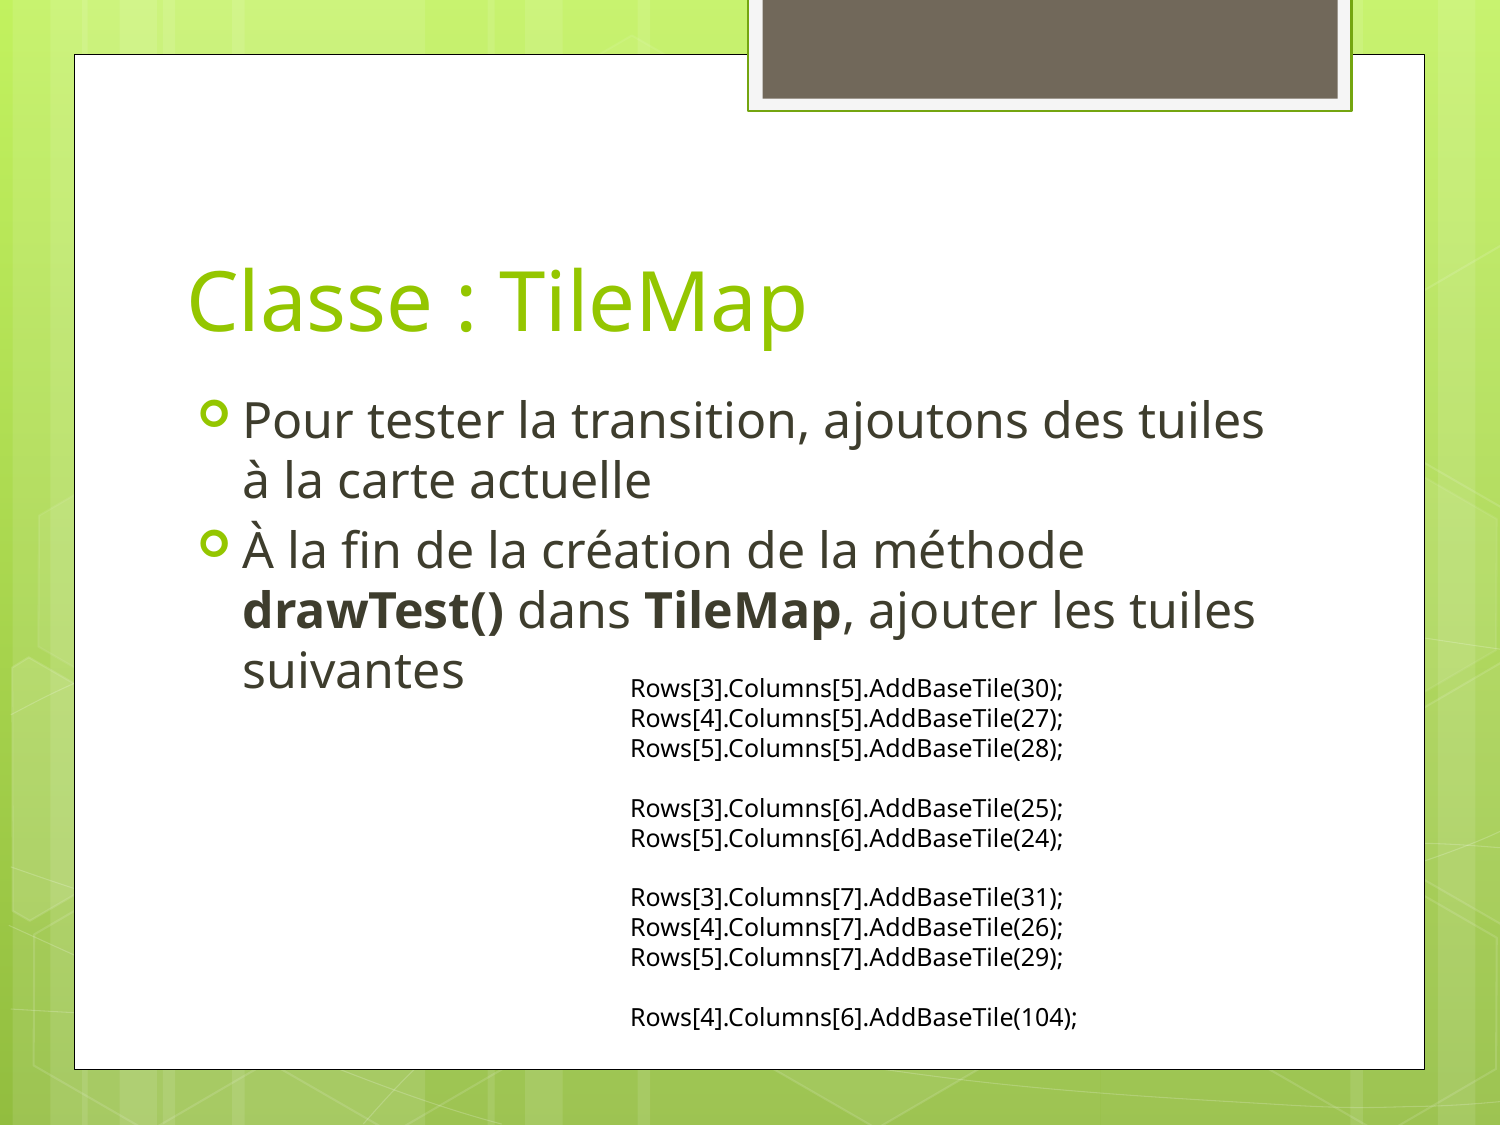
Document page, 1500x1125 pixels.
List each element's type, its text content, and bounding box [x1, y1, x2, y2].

title Classe : TileMap [171, 168, 1324, 357]
text_box Rows[3].Columns[5].AddBaseTile(30); Rows[4].Columns[5].AddBaseTile(27); Rows[5].Columns[5].AddBaseTile(28); Rows[3].Columns[6].AddBaseTile(25); Rows[5].Columns[6].AddBaseTile(24); Rows[3].Columns[7].AddBaseTile(31); Rows[4].Columns[7].AddBaseTile(26); Rows[5].Columns[7].AddBaseTile(29); Rows[4].Columns[6].AddBaseTile(104); [615, 664, 1094, 1039]
list Pour tester la transition, ajoutons des tuiles à la carte actuelle À la fin de la création de la méthode drawTest() dans TileMap, ajouter les tuiles suivantes [171, 381, 1283, 957]
